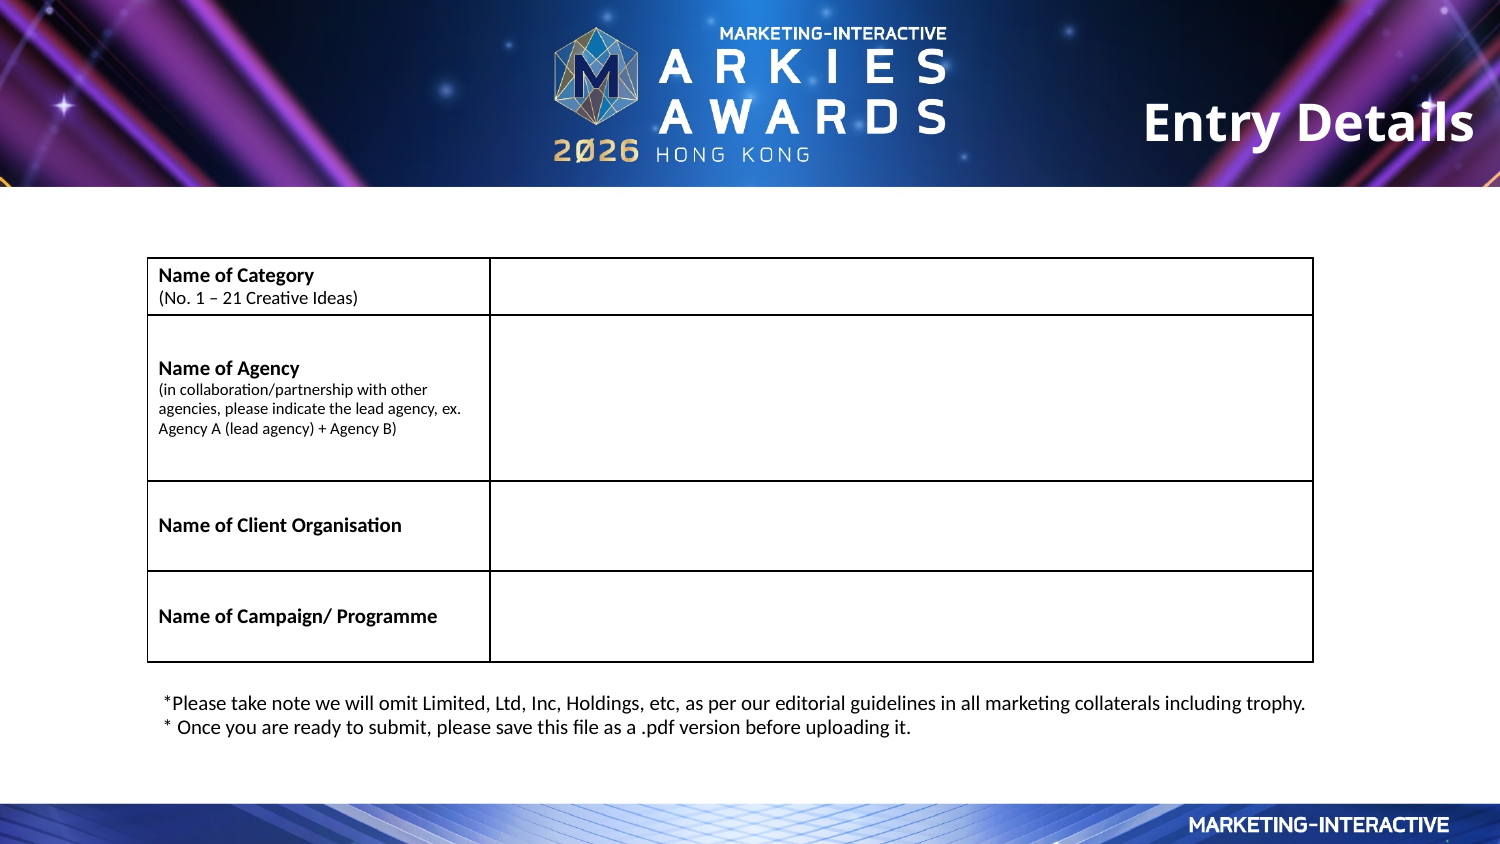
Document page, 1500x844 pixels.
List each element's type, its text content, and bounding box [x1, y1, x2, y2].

text_box Entry Details [1127, 79, 1500, 167]
table_cell Name of Agency (in collaboration/partnership with other agencies, please indicate the lead agency, ex. Agency A (lead agency) + Agency B) [148, 316, 489, 480]
table_cell Name of Client Organisation [148, 482, 489, 570]
text_box *Please take note we will omit Limited, Ltd, Inc, Holdings, etc, as per our editorial guidelines in all marketing collaterals including trophy. * Once you are ready to submit, please save this file as a .pdf version before uploading it. [147, 681, 1388, 747]
picture [0, 0, 1500, 844]
table_header [491, 259, 1312, 314]
table_cell [491, 482, 1312, 570]
table_header Name of Category (No. 1 – 21 Creative Ideas) [148, 259, 489, 314]
table_cell [491, 316, 1312, 480]
table_cell [491, 572, 1312, 661]
table_cell Name of Campaign/ Programme [148, 572, 489, 661]
